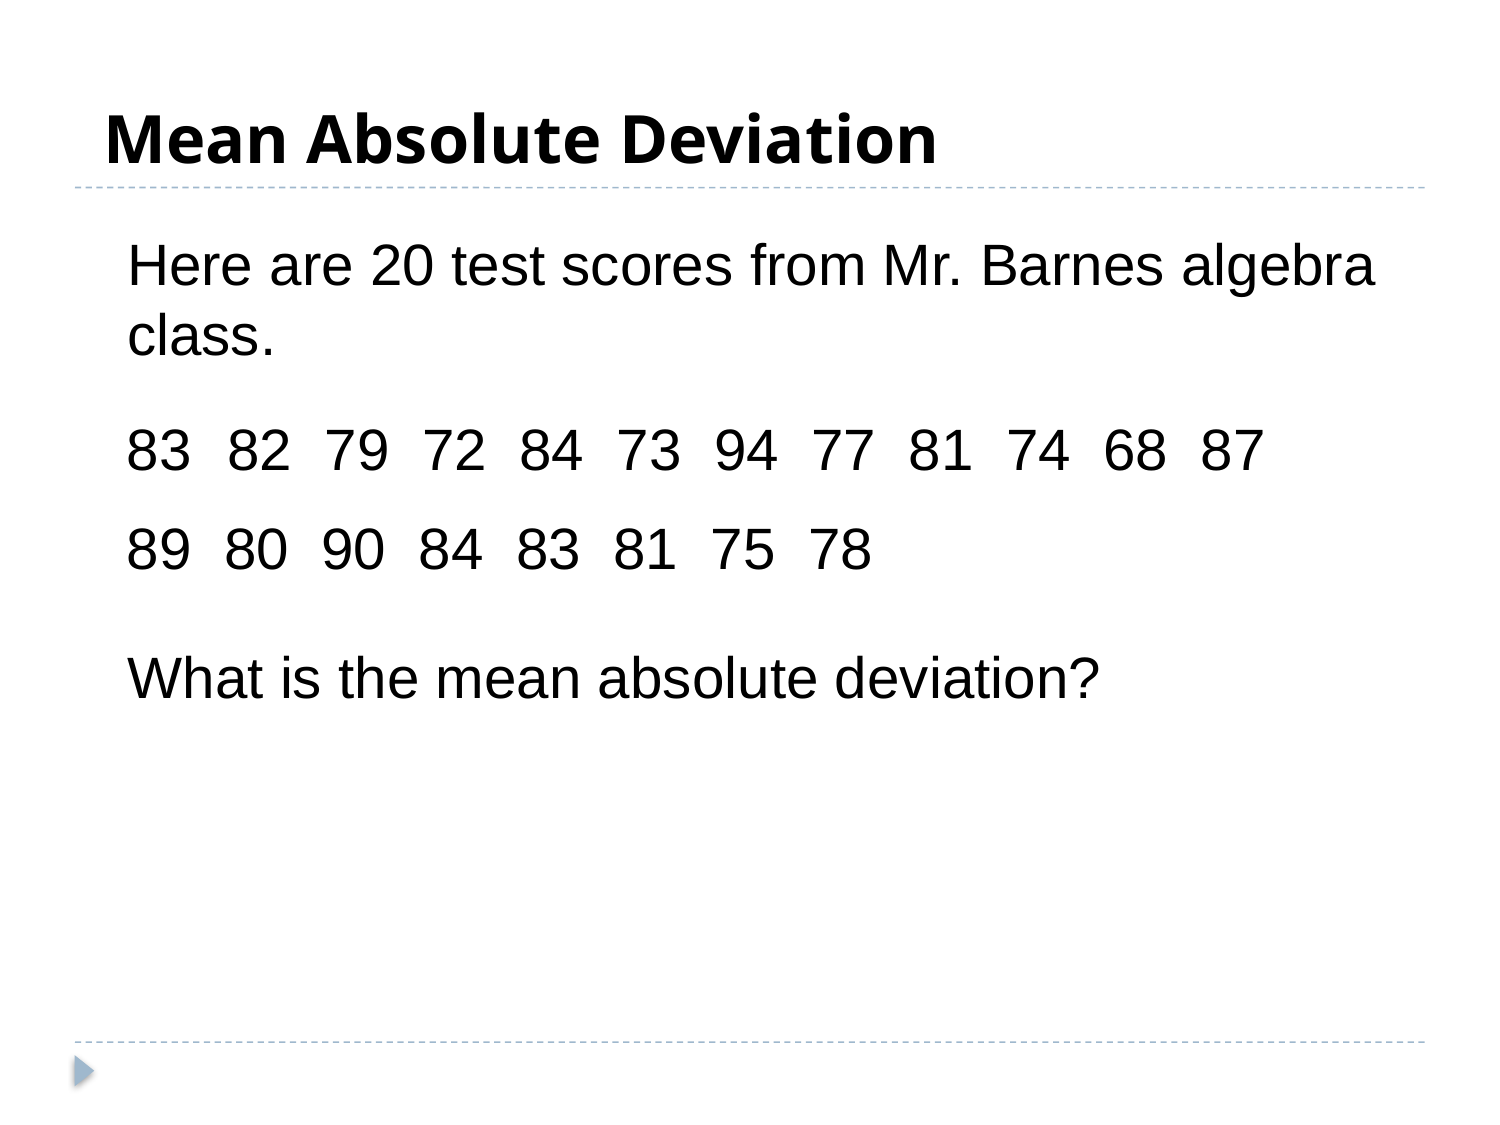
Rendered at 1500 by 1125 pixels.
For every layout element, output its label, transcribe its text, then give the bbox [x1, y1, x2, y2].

text_box Here are 20 test scores from Mr. Barnes algebra class. [112, 219, 1394, 375]
text_box What is the mean absolute deviation? [112, 633, 1377, 718]
title Mean Absolute Deviation [88, 45, 1300, 185]
text_box 82 79 72 84 73 94 77 81 74 68 87 89 80 90 84 83 81 75 78 [112, 404, 1430, 589]
